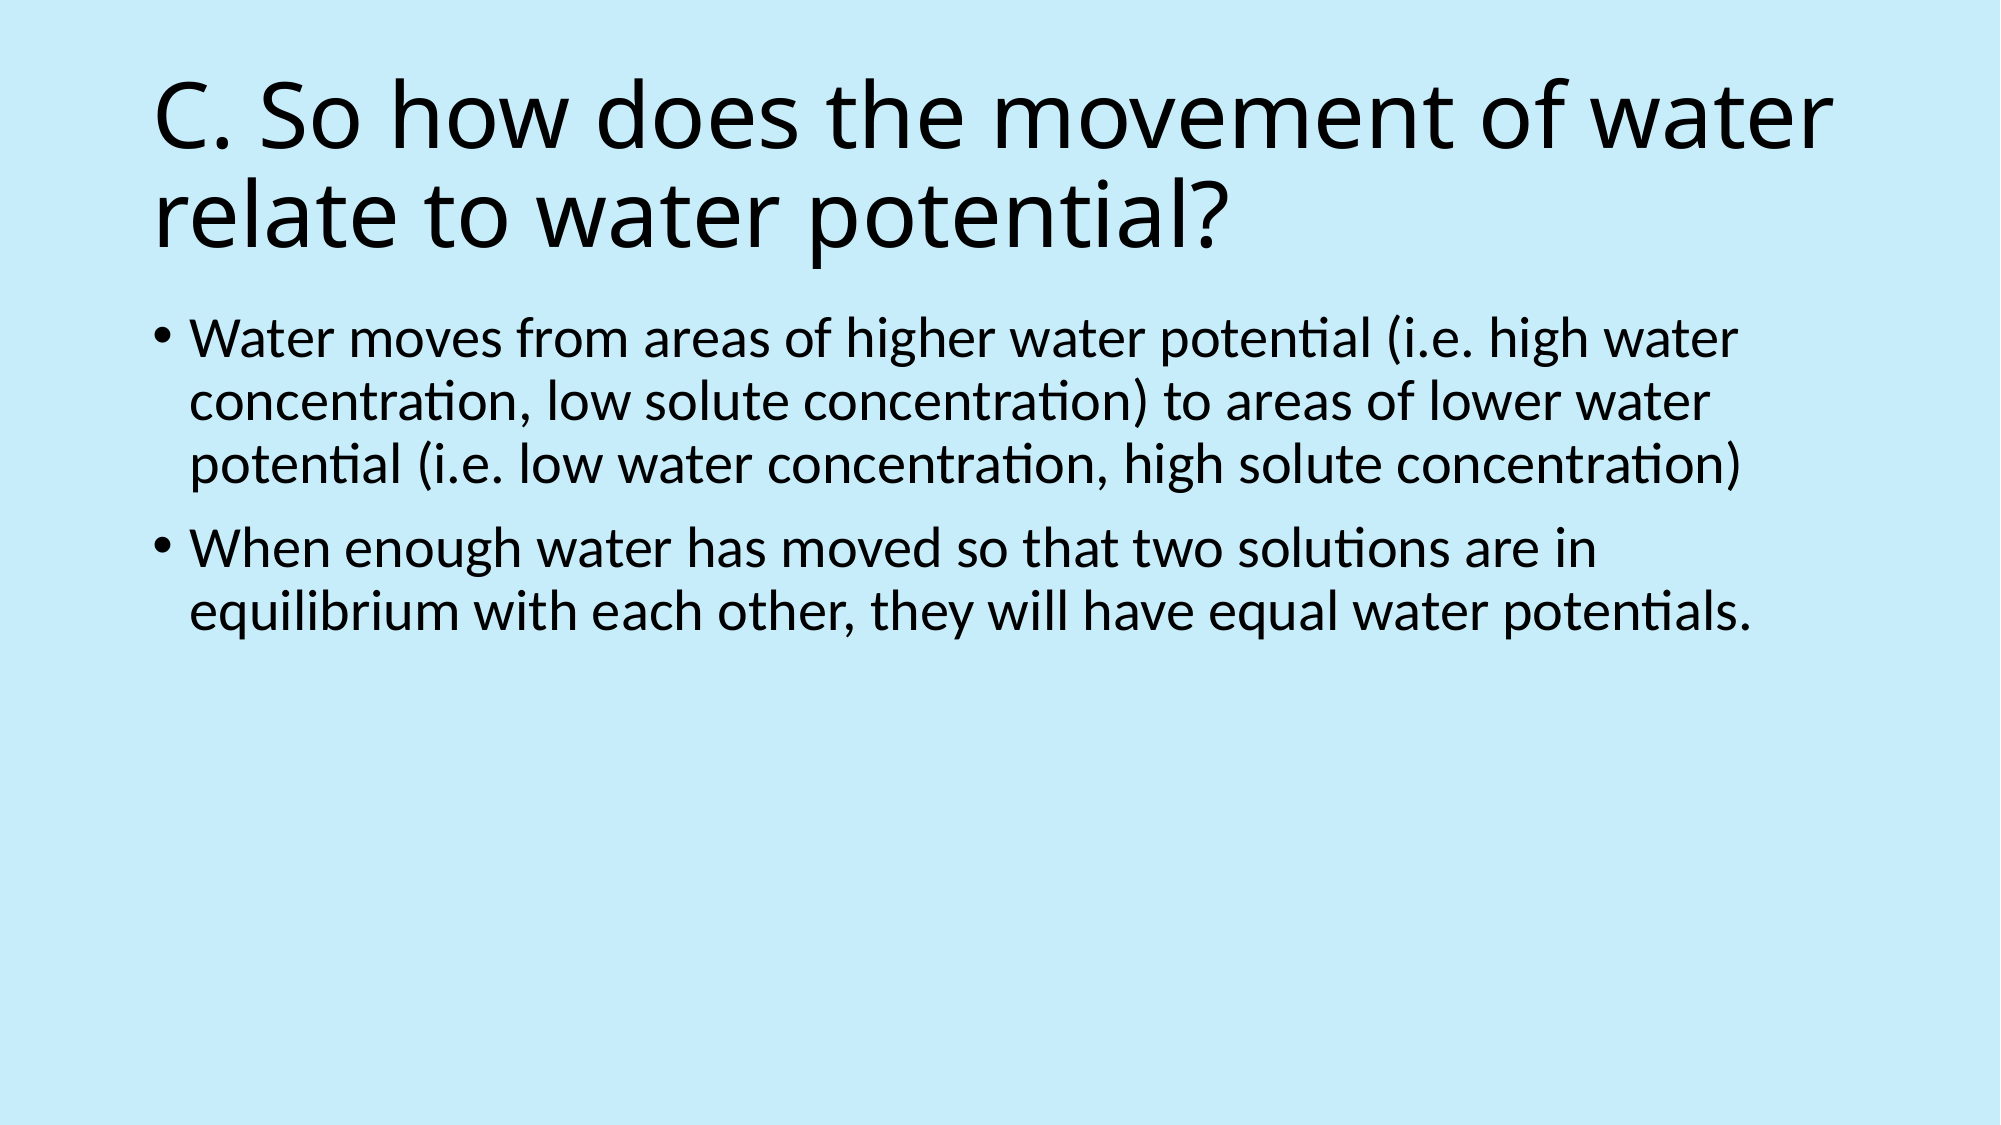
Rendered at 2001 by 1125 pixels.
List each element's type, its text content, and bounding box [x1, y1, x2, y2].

list Water moves from areas of higher water potential (i.e. high water concentration, low solute concentration) to areas of lower water potential (i.e. low water concentration, high solute concentration) When enough water has moved so that two solutions are in equilibrium with each other, they will have equal water potentials. [137, 299, 1863, 1014]
title C. So how does the movement of water relate to water potential? [137, 59, 1863, 278]
